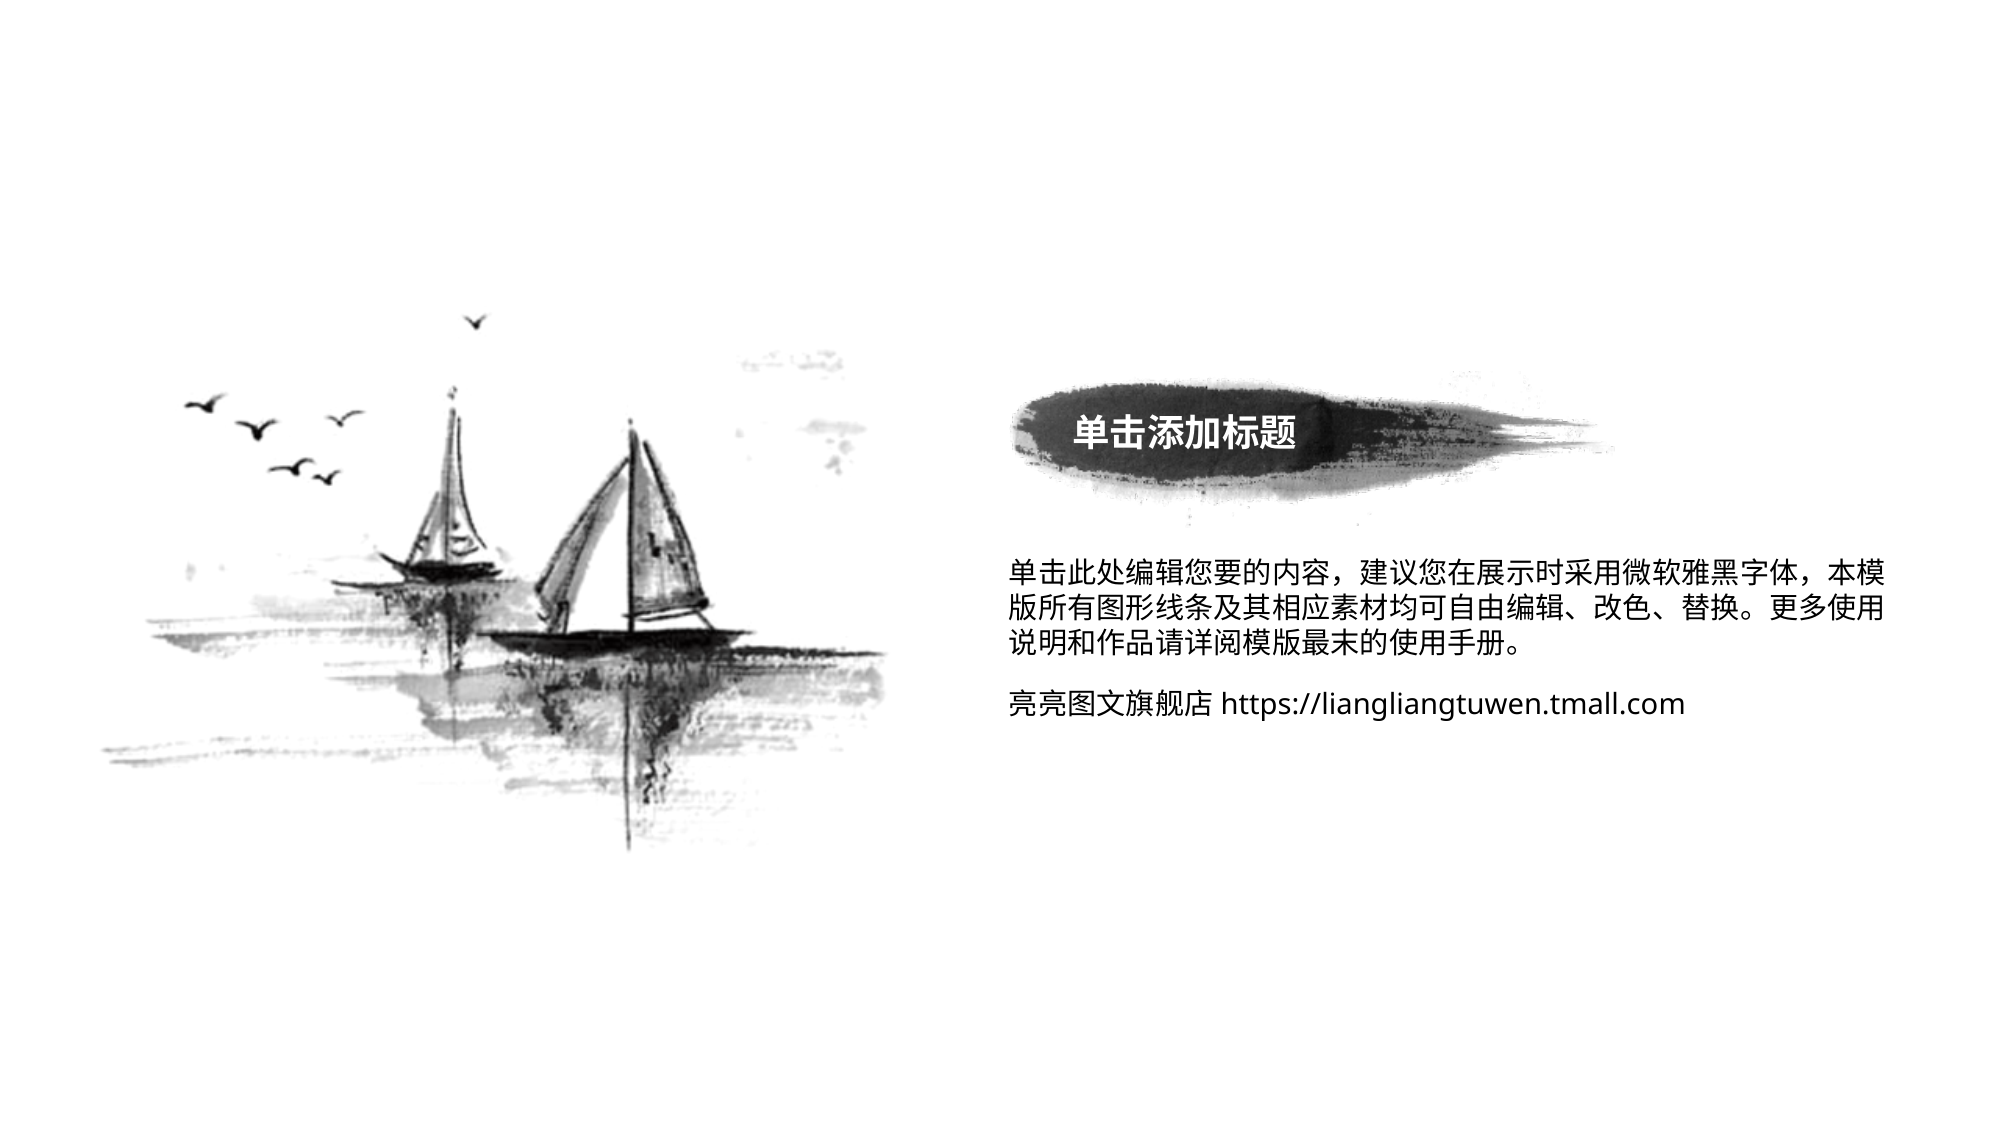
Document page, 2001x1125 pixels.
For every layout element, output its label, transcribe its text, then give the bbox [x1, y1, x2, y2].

picture [97, 306, 891, 879]
text_box 单击此处编辑您要的内容，建议您在展示时采用微软雅黑字体，本模版所有图形线条及其相应素材均可自由编辑、改色、替换。更多使用说明和作品请详阅模版最末的使用手册。 [994, 547, 1908, 667]
text_box 亮亮图文旗舰店https://liangliangtuwen.tmall.com [994, 677, 1908, 728]
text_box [994, 371, 1616, 529]
